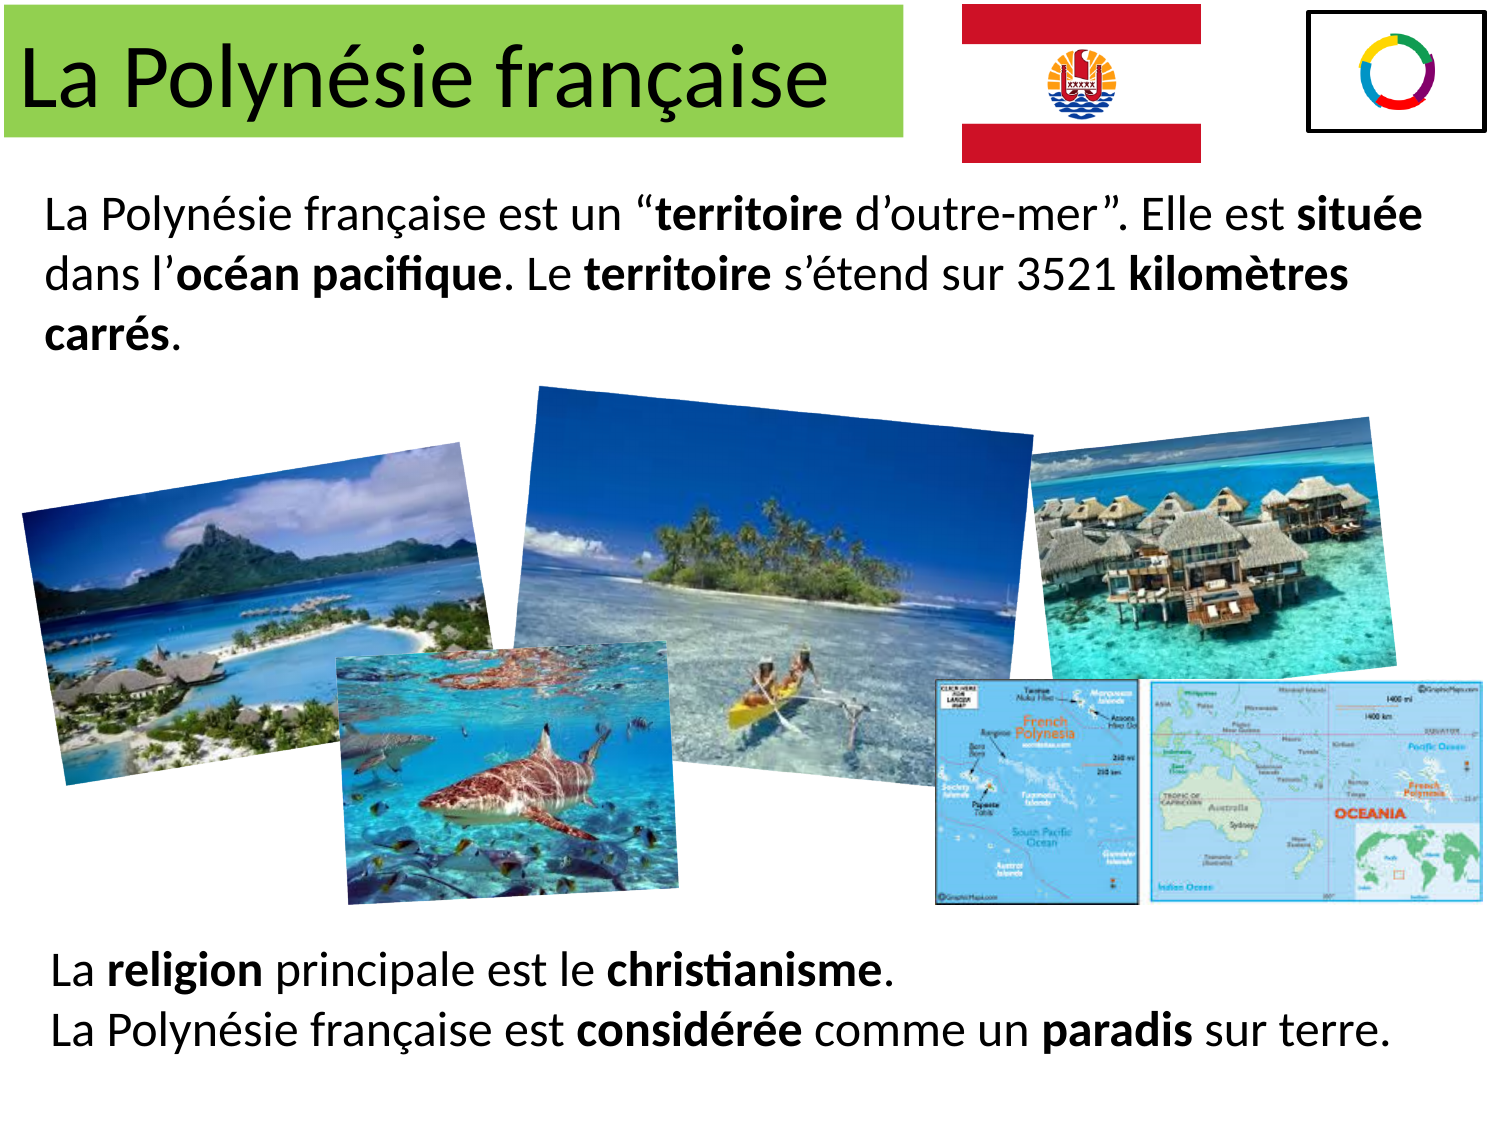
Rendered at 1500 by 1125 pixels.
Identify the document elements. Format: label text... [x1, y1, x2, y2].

text_box La religion principale est le christianisme. La Polynésie française est considérée comme un paradis sur terre. [35, 928, 1454, 1064]
list La Polynésie française est un “territoire d’outre-mer”. Elle est située dans l’océan pacifique. Le territoire s’étend sur 3521 kilomètres carrés. [29, 172, 1459, 504]
title La Polynésie française [4, 4, 904, 138]
picture [1212, 479, 1219, 485]
picture [962, 3, 1202, 164]
picture [23, 386, 1483, 905]
picture [1310, 14, 1483, 129]
picture [1326, 469, 1339, 476]
